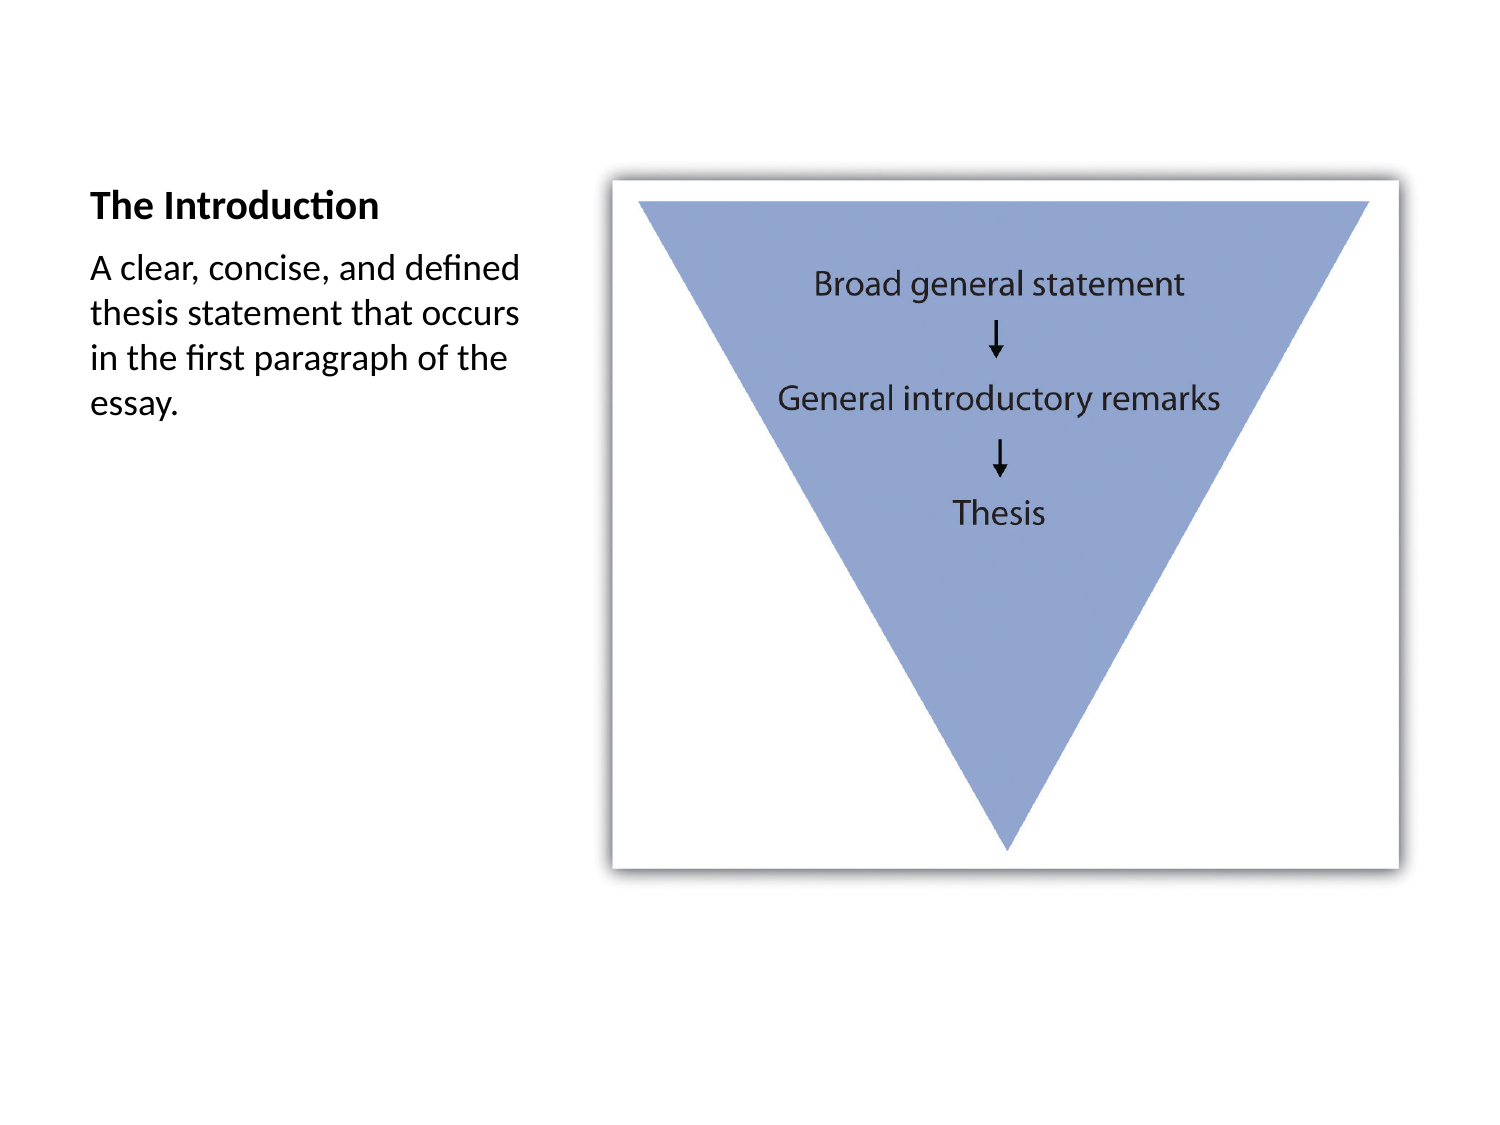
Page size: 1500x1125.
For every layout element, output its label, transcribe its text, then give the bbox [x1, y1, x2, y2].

list A clear, concise, and defined thesis statement that occurs in the first paragraph of the essay. [75, 235, 569, 1005]
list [586, 154, 1426, 896]
title The Introduction [75, 44, 569, 235]
